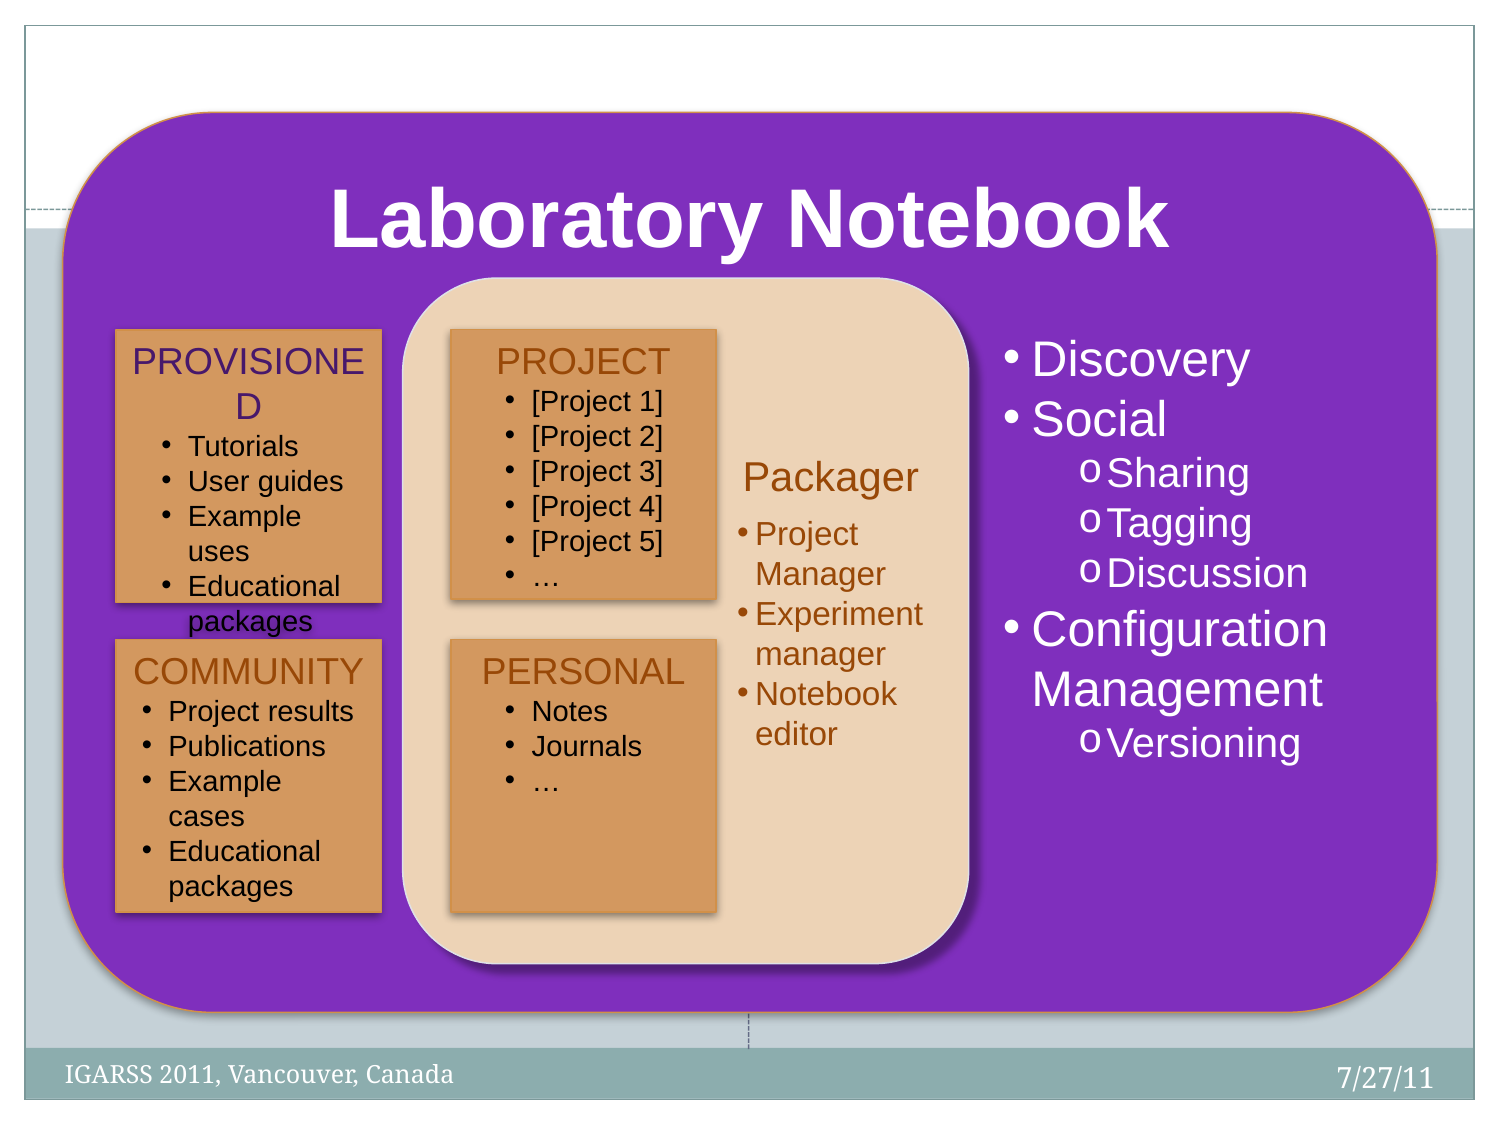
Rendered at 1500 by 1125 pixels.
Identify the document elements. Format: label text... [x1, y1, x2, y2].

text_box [62, 112, 1438, 1013]
footer IGARSS 2011, Vancouver, Canada [50, 1051, 638, 1112]
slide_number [950, 1051, 1450, 1112]
